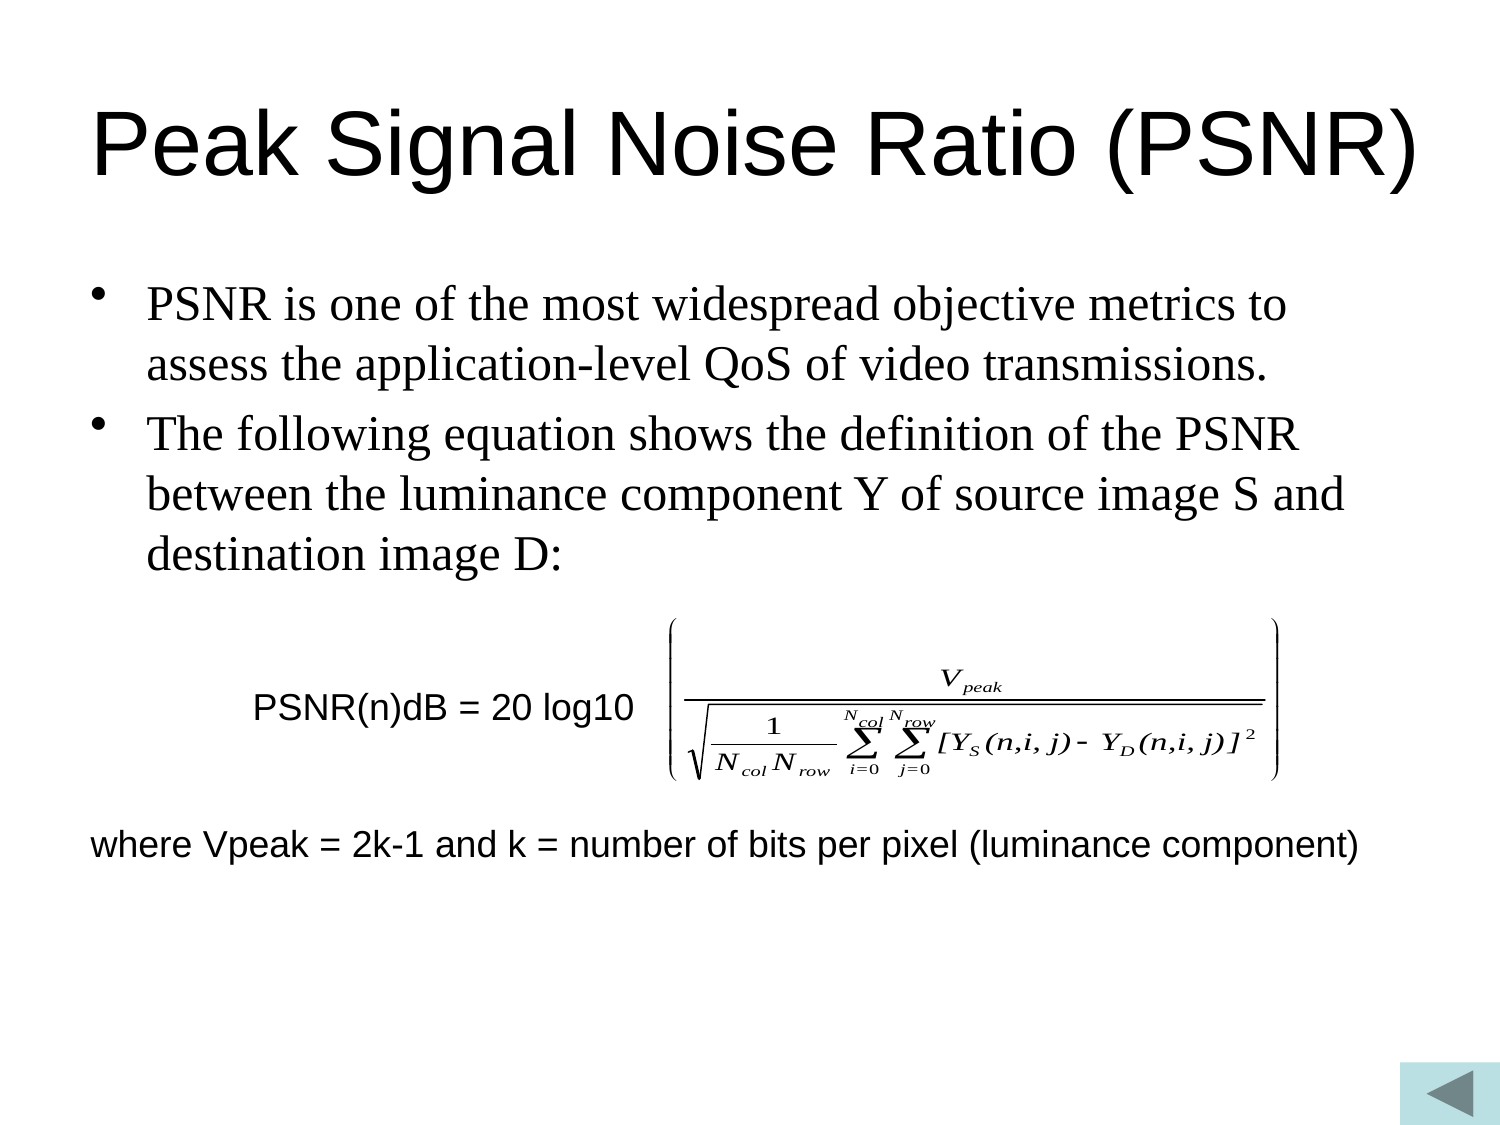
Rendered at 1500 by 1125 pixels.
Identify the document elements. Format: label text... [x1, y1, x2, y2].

list PSNR is one of the most widespread objective metrics to assess the application-level QoS of video transmissions. The following equation shows the definition of the PSNR between the luminance component Y of source image S and destination image D: [74, 262, 1426, 1006]
text_box where Vpeak = 2k-1 and k = number of bits per pixel (luminance component) [75, 812, 1386, 873]
text_box PSNR(n)dB = 20 log10 [237, 675, 657, 735]
title Peak Signal Noise Ratio (PSNR) [74, 44, 1438, 233]
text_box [662, 612, 1288, 788]
text_box [1400, 1062, 1500, 1125]
